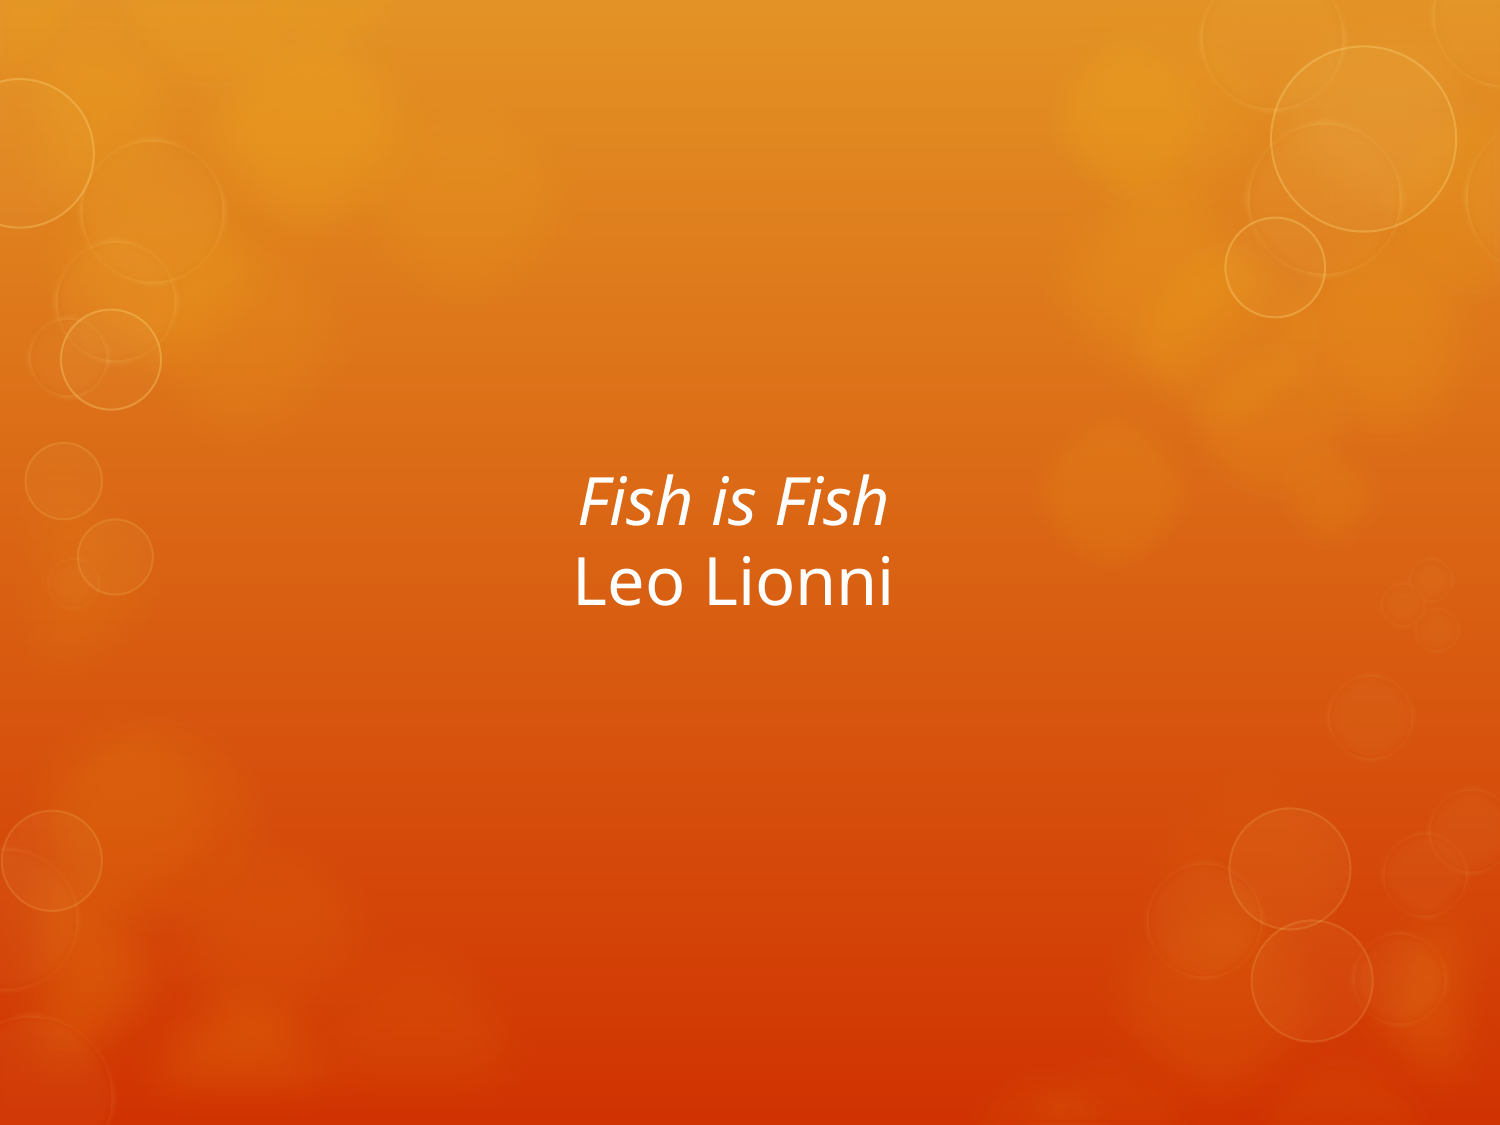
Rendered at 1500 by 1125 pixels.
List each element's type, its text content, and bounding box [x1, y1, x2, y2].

title Fish is Fish Leo Lionni [150, 462, 1319, 615]
